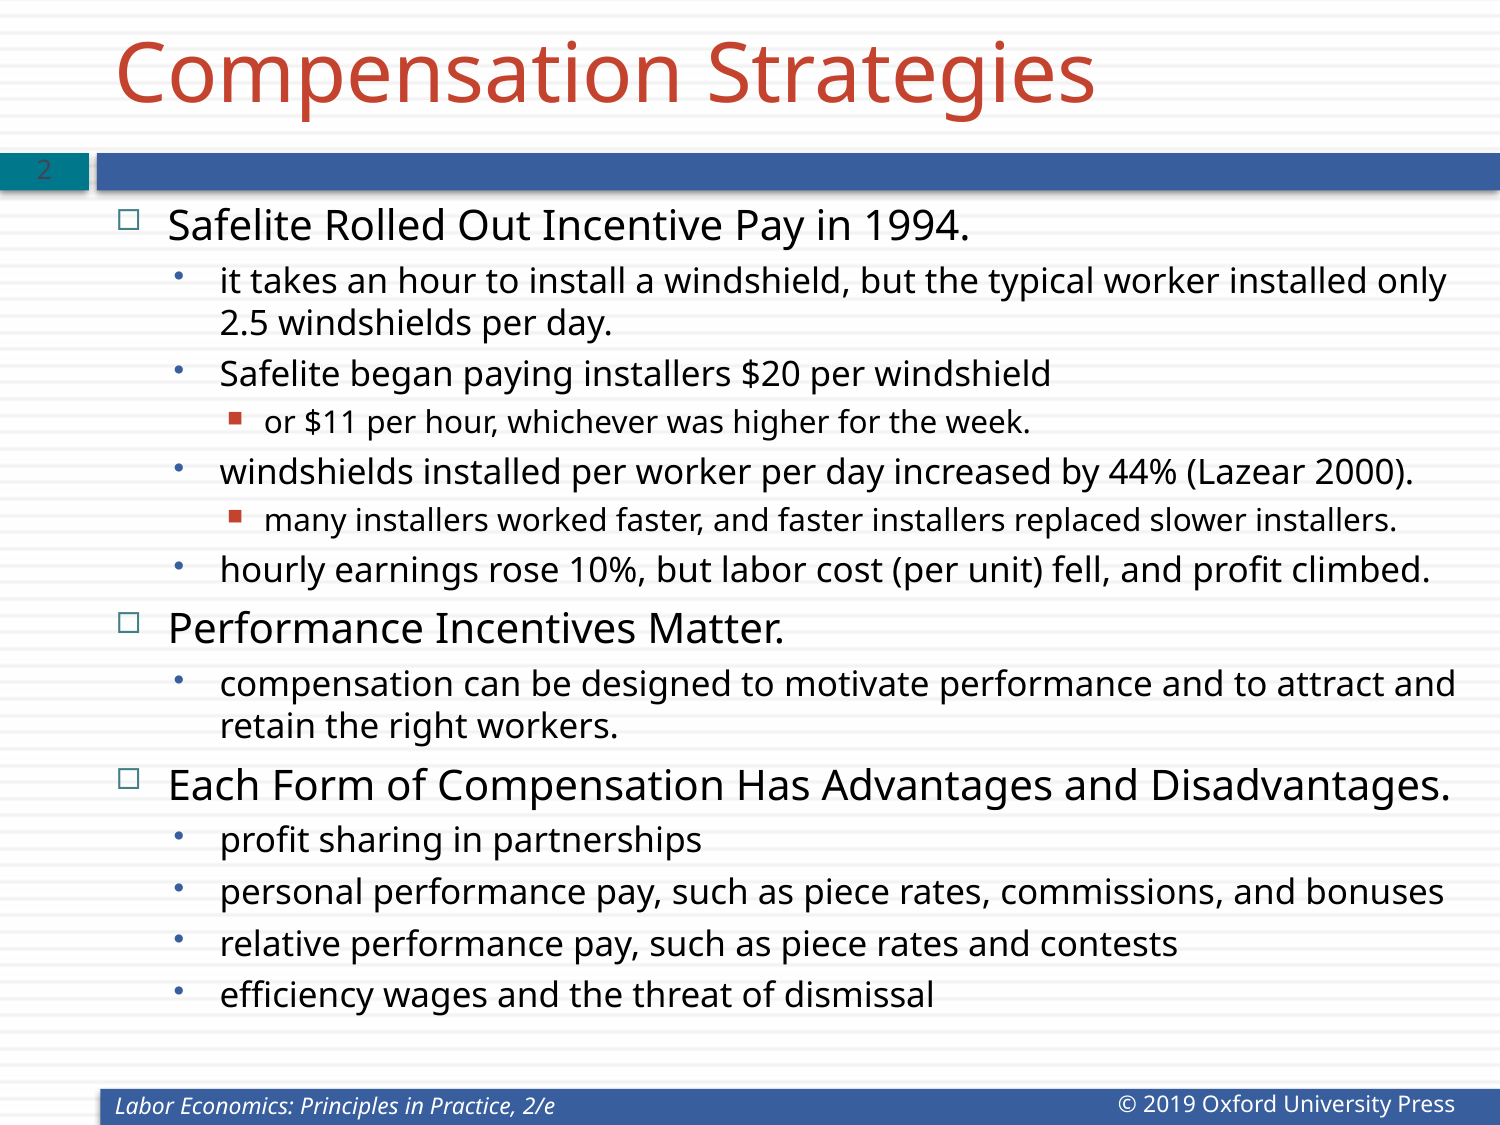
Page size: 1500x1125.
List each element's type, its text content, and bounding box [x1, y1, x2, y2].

slide_number Labor Economics: Principles in Practice, 2/e [99, 1090, 745, 1125]
slide_number 1 [0, 153, 89, 191]
footer © 2019 Oxford University Press [825, 1090, 1471, 1125]
title Compensation Strategies [99, 1, 1472, 136]
list Safelite Rolled Out Incentive Pay in 1994. it takes an hour to install a windshield, but the typical worker installed only 2.5 windshields per day. Safelite began paying installers $20 per windshield or $11 per hour, whichever was higher for the week. windshields installed per worker per day increased by 44% (Lazear 2000). many installers worked faster, and faster installers replaced slower installers. hourly earnings rose 10%, but labor cost (per unit) fell, and profit climbed. Performance Incentives Matter. compensation can be designed to motivate performance and to attract and retain the right workers. Each Form of Compensation Has Advantages and Disadvantages. profit sharing in partnerships personal performance pay, such as piece rates, commissions, and bonuses relative performance pay, such as piece rates and contests efficiency wages and the threat of dismissal [101, 190, 1473, 1084]
